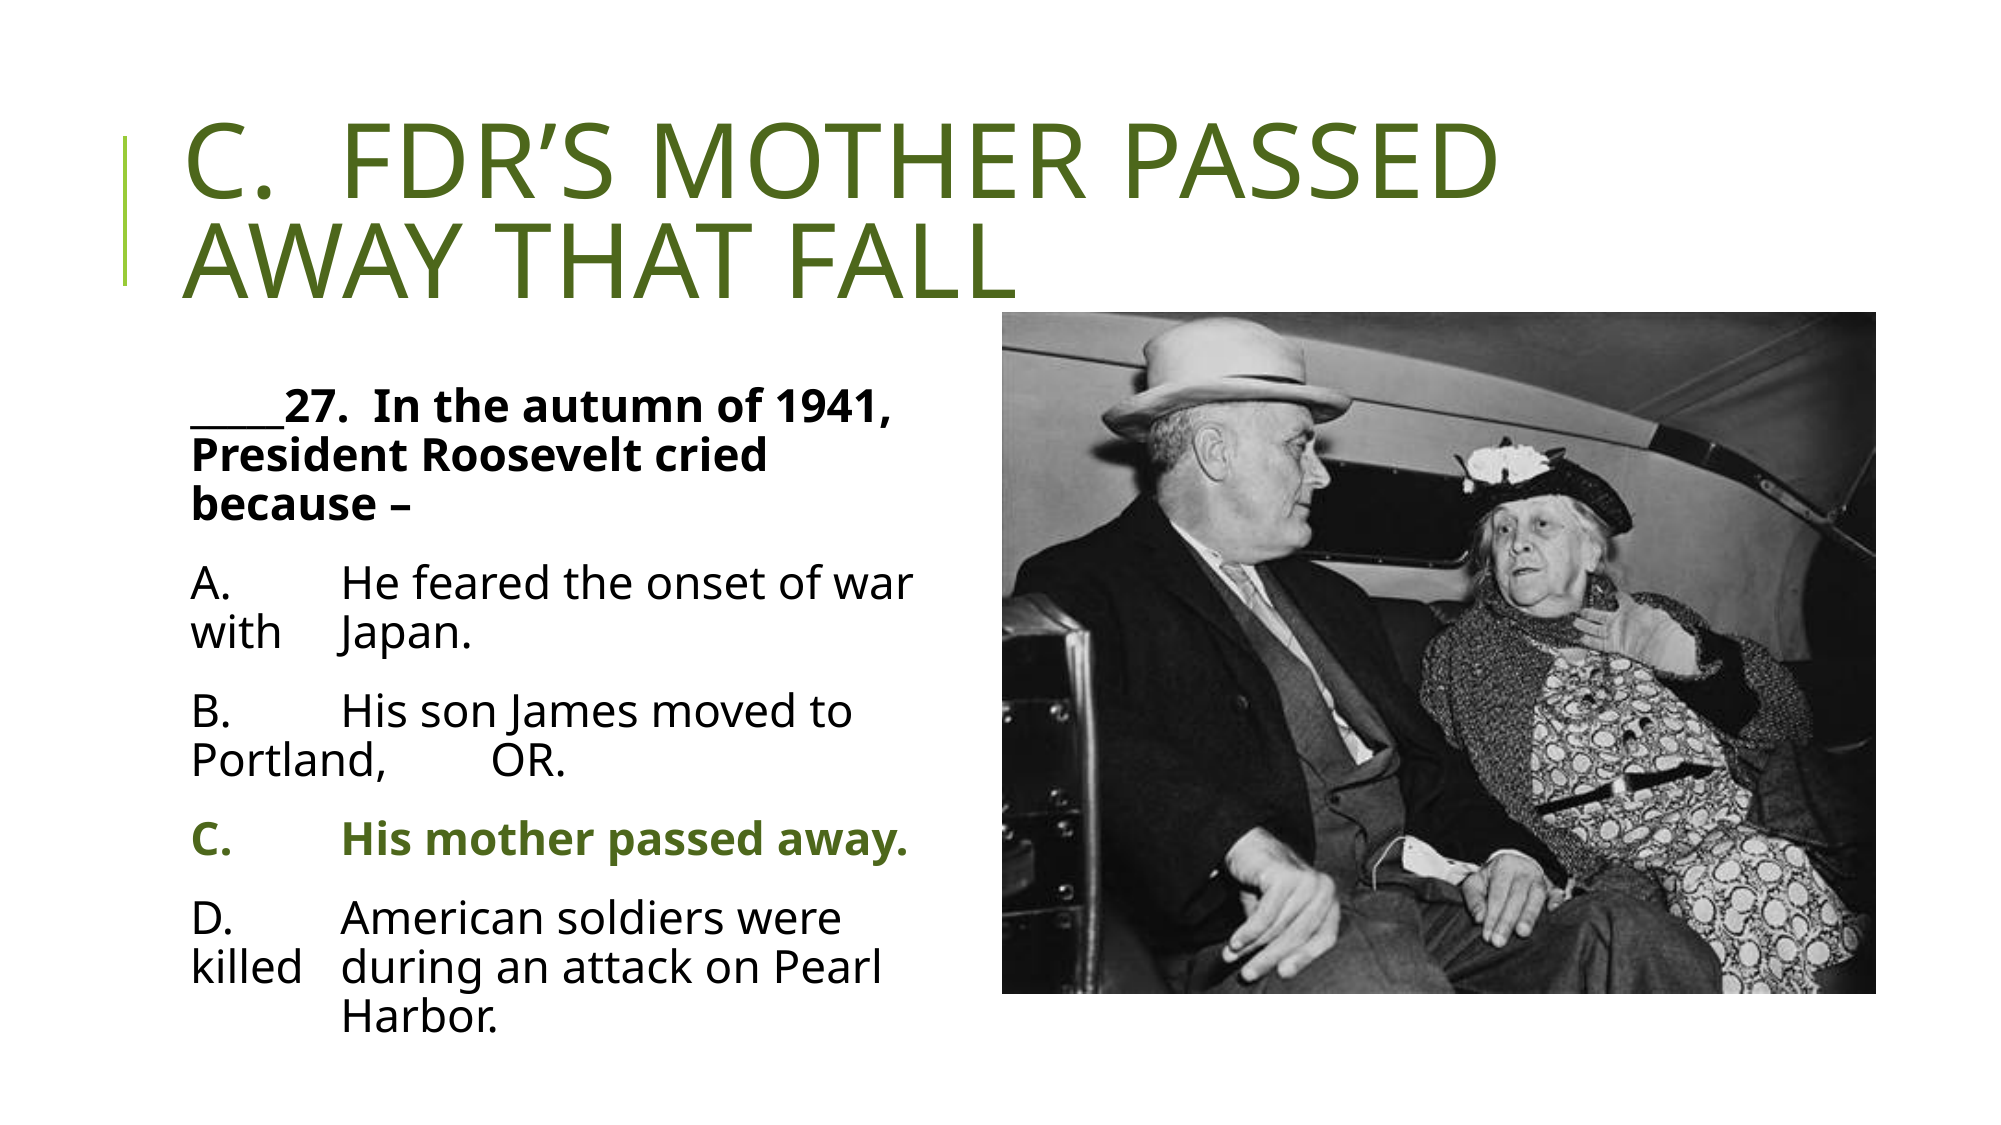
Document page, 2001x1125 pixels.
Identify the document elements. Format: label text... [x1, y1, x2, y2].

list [1001, 312, 1876, 995]
title C. FDR’s Mother passed away that fall [168, 96, 1763, 342]
list _____27. In the autumn of 1941, President Roosevelt cried because – A. He feared the onset of war with Japan. B. His son James moved to Portland, OR. C. His mother passed away. D. American soldiers were killed during an attack on Pearl Harbor. [168, 375, 948, 1035]
